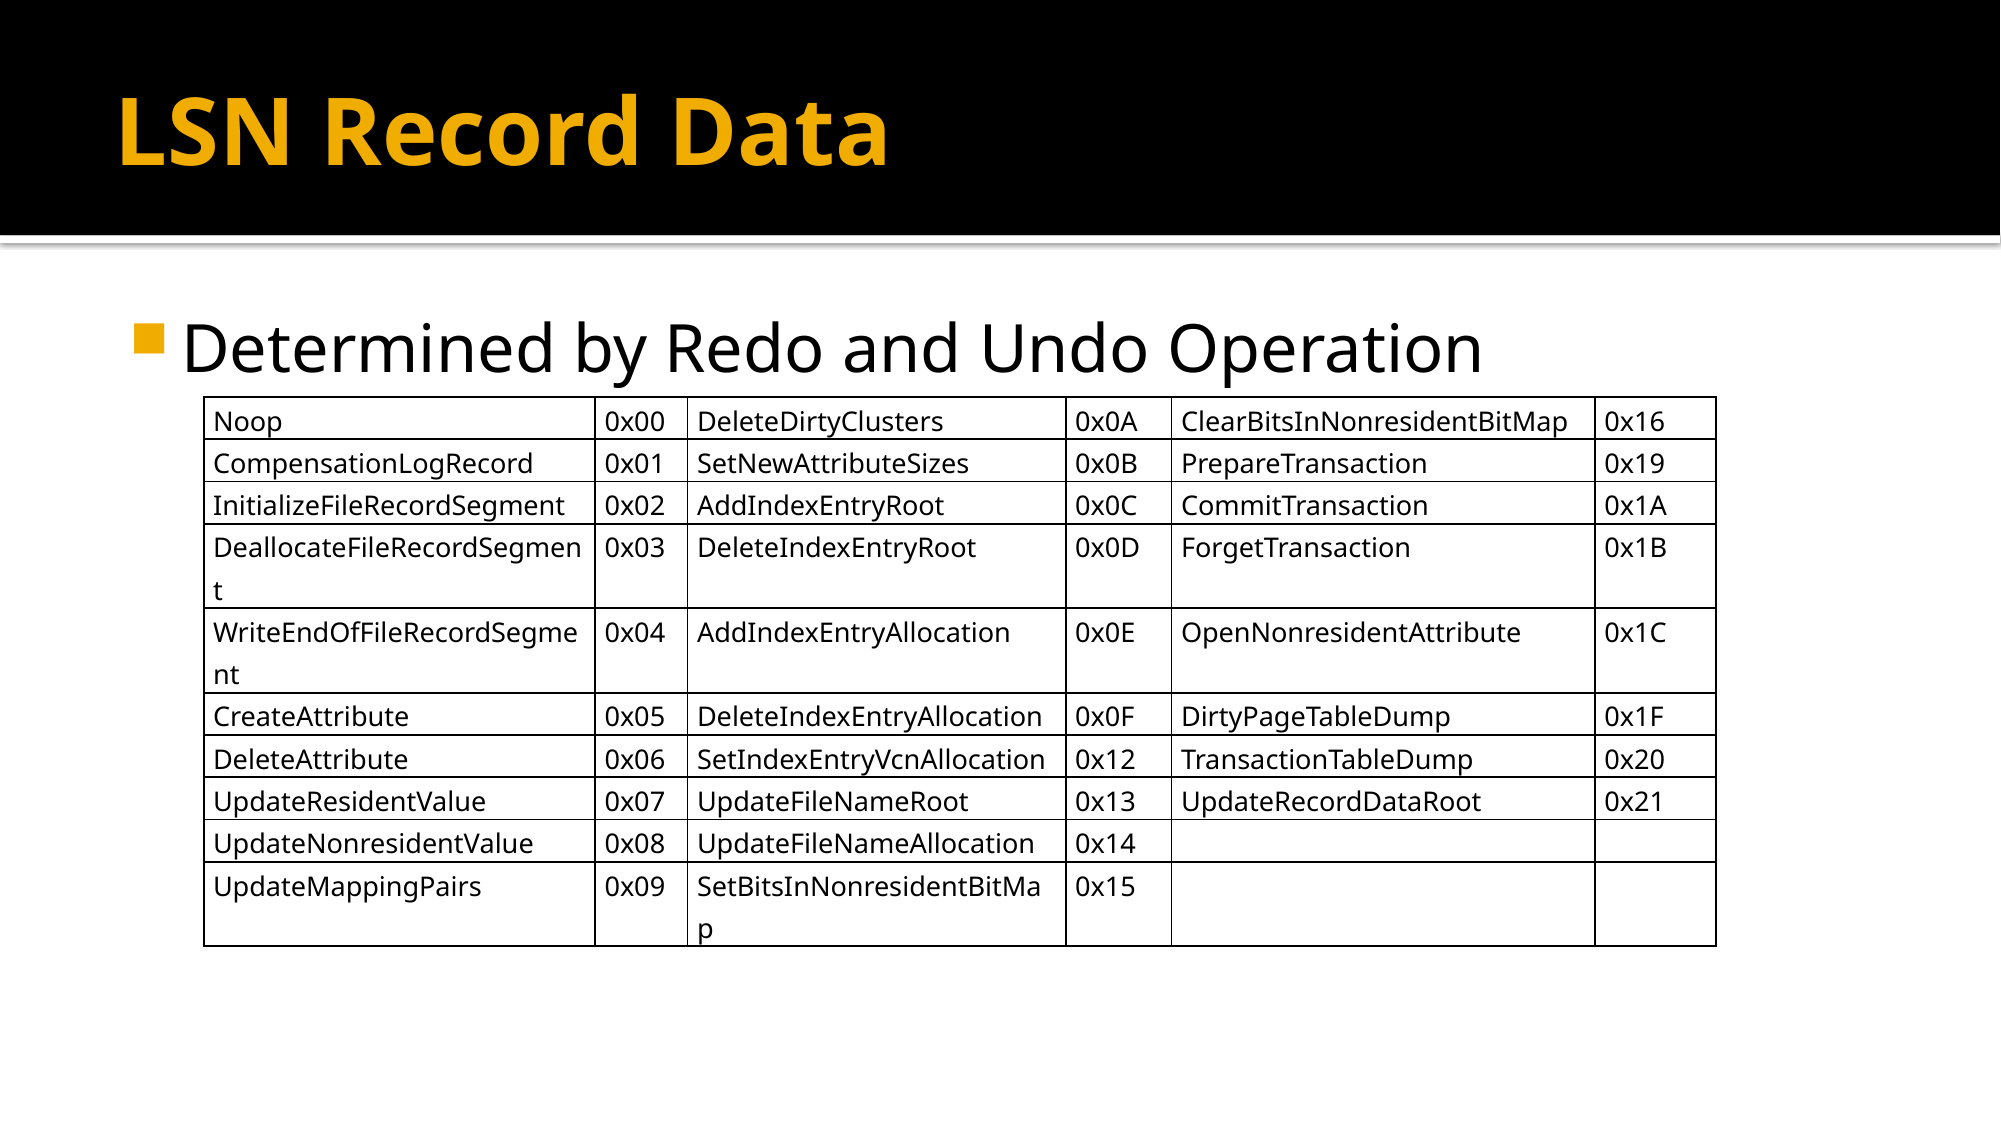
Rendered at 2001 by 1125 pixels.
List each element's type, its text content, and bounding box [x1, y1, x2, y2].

table_cell PrepareTransaction [1172, 440, 1594, 481]
list Determined by Redo and Undo Operation [99, 291, 1900, 1050]
table_cell UpdateResidentValue [205, 778, 594, 819]
table_cell 0x06 [596, 736, 687, 776]
table_cell [1172, 863, 1594, 945]
table_cell 0x02 [596, 482, 687, 523]
table_cell SetNewAttributeSizes [688, 440, 1065, 481]
table_cell 0x21 [1596, 778, 1715, 819]
table_cell [1596, 863, 1715, 945]
table_cell 0x14 [1067, 820, 1171, 861]
table_cell TransactionTableDump [1172, 736, 1594, 776]
table_cell CreateAttribute [205, 694, 594, 734]
table_cell 0x09 [596, 863, 687, 945]
table_cell 0x1A [1596, 482, 1715, 523]
table_cell WriteEndOfFileRecordSegment [205, 609, 594, 692]
table_cell OpenNonresidentAttribute [1172, 609, 1594, 692]
table_cell InitializeFileRecordSegment [205, 482, 594, 523]
table_header ClearBitsInNonresidentBitMap [1172, 398, 1594, 438]
table_cell [1172, 820, 1594, 861]
table_cell 0x0D [1067, 525, 1171, 607]
table_cell SetIndexEntryVcnAllocation [688, 736, 1065, 776]
table_cell CommitTransaction [1172, 482, 1594, 523]
table_header 0x0A [1067, 398, 1171, 438]
table_cell SetBitsInNonresidentBitMap [688, 863, 1065, 945]
table_cell DeallocateFileRecordSegment [205, 525, 594, 607]
table_cell UpdateRecordDataRoot [1172, 778, 1594, 819]
table_cell DirtyPageTableDump [1172, 694, 1594, 734]
table_header 0x00 [596, 398, 687, 438]
table_cell 0x01 [596, 440, 687, 481]
table_cell AddIndexEntryAllocation [688, 609, 1065, 692]
table_cell 0x03 [596, 525, 687, 607]
table_cell ForgetTransaction [1172, 525, 1594, 607]
table_header Noop [205, 398, 594, 438]
table_cell 0x19 [1596, 440, 1715, 481]
table_cell 0x1C [1596, 609, 1715, 692]
table_header DeleteDirtyClusters [688, 398, 1065, 438]
table_cell CompensationLogRecord [205, 440, 594, 481]
table_cell UpdateNonresidentValue [205, 820, 594, 861]
table_cell 0x0F [1067, 694, 1171, 734]
table_cell AddIndexEntryRoot [688, 482, 1065, 523]
title LSN Record Data [99, 25, 1900, 231]
table_cell 0x04 [596, 609, 687, 692]
table_cell 0x15 [1067, 863, 1171, 945]
table_cell [1596, 820, 1715, 861]
table_cell 0x0B [1067, 440, 1171, 481]
table_cell 0x1B [1596, 525, 1715, 607]
table_cell 0x08 [596, 820, 687, 861]
table_cell 0x0C [1067, 482, 1171, 523]
table_cell 0x12 [1067, 736, 1171, 776]
table_cell UpdateFileNameAllocation [688, 820, 1065, 861]
table_cell 0x1F [1596, 694, 1715, 734]
table_cell 0x05 [596, 694, 687, 734]
table_cell UpdateFileNameRoot [688, 778, 1065, 819]
table_cell 0x0E [1067, 609, 1171, 692]
table_cell DeleteAttribute [205, 736, 594, 776]
table_cell 0x20 [1596, 736, 1715, 776]
table_cell DeleteIndexEntryRoot [688, 525, 1065, 607]
table_cell DeleteIndexEntryAllocation [688, 694, 1065, 734]
table_cell UpdateMappingPairs [205, 863, 594, 945]
table_header 0x16 [1596, 398, 1715, 438]
table_cell 0x07 [596, 778, 687, 819]
table_cell 0x13 [1067, 778, 1171, 819]
